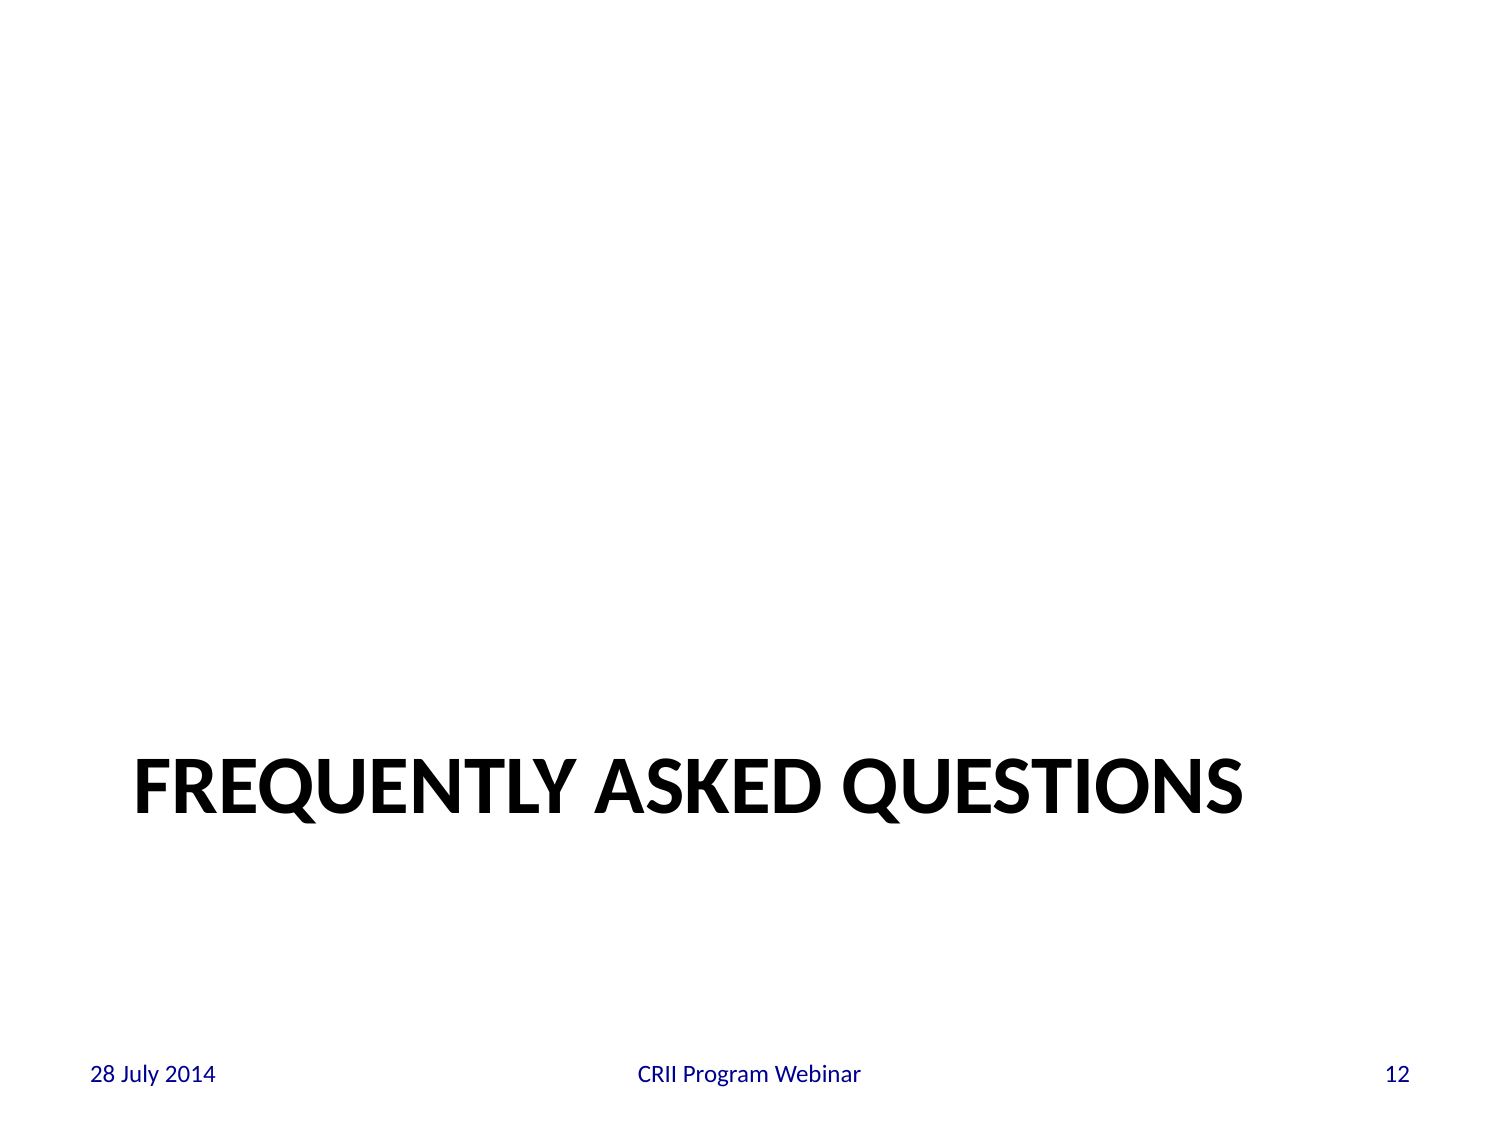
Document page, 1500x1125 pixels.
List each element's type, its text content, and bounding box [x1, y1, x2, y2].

slide_number 12 [1074, 1042, 1425, 1103]
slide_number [75, 1042, 425, 1103]
footer CRII Program Webinar [512, 1042, 988, 1103]
title Frequently Asked Questions [118, 722, 1394, 947]
